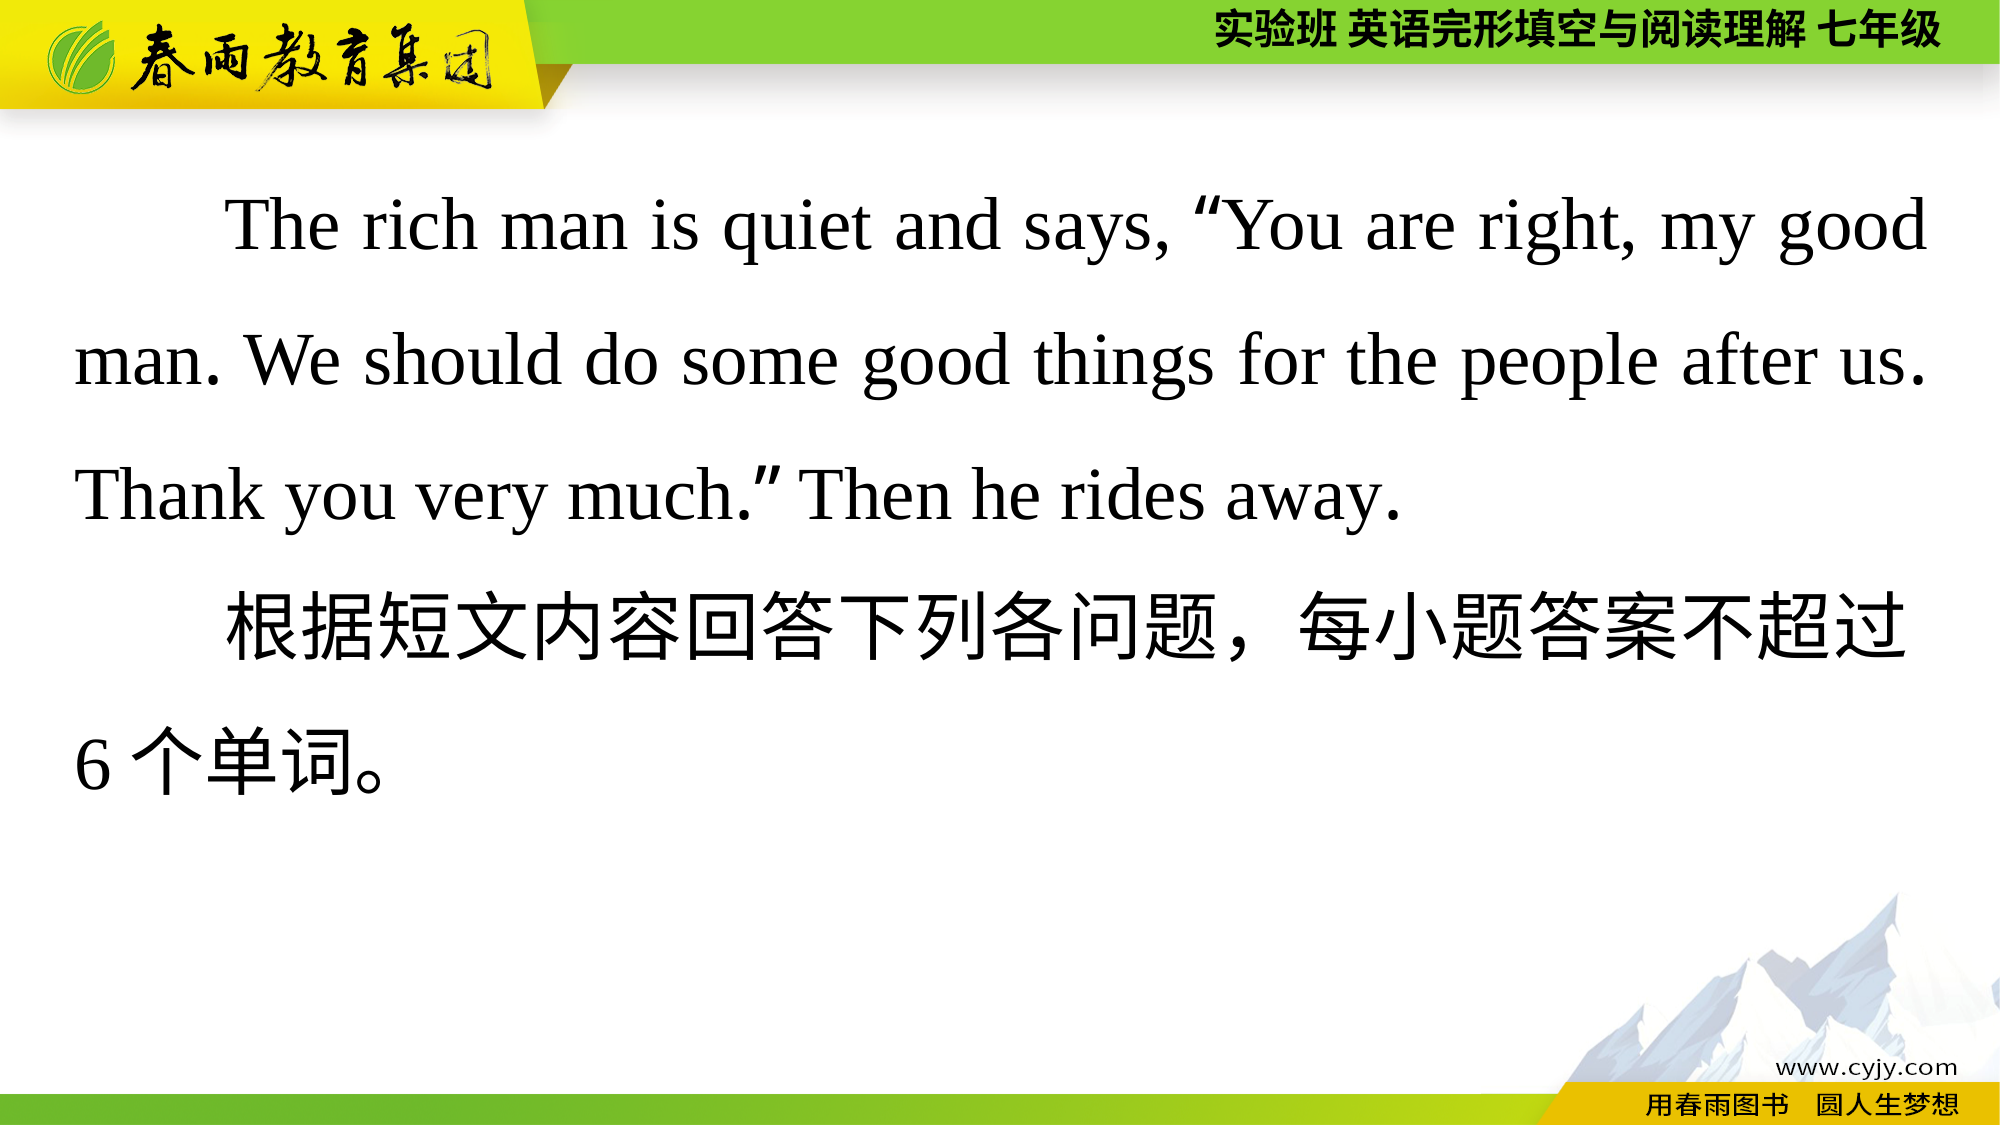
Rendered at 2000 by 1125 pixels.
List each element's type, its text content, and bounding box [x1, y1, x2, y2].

list The rich man is quiet and says, “You are right, my good man. We should do some good things for the people after us. Thank you very much.” Then he rides away. 根据短文内容回答下列各问题，每小题答案不超过6个单词。 [59, 122, 1944, 802]
picture [0, 0, 2000, 1125]
